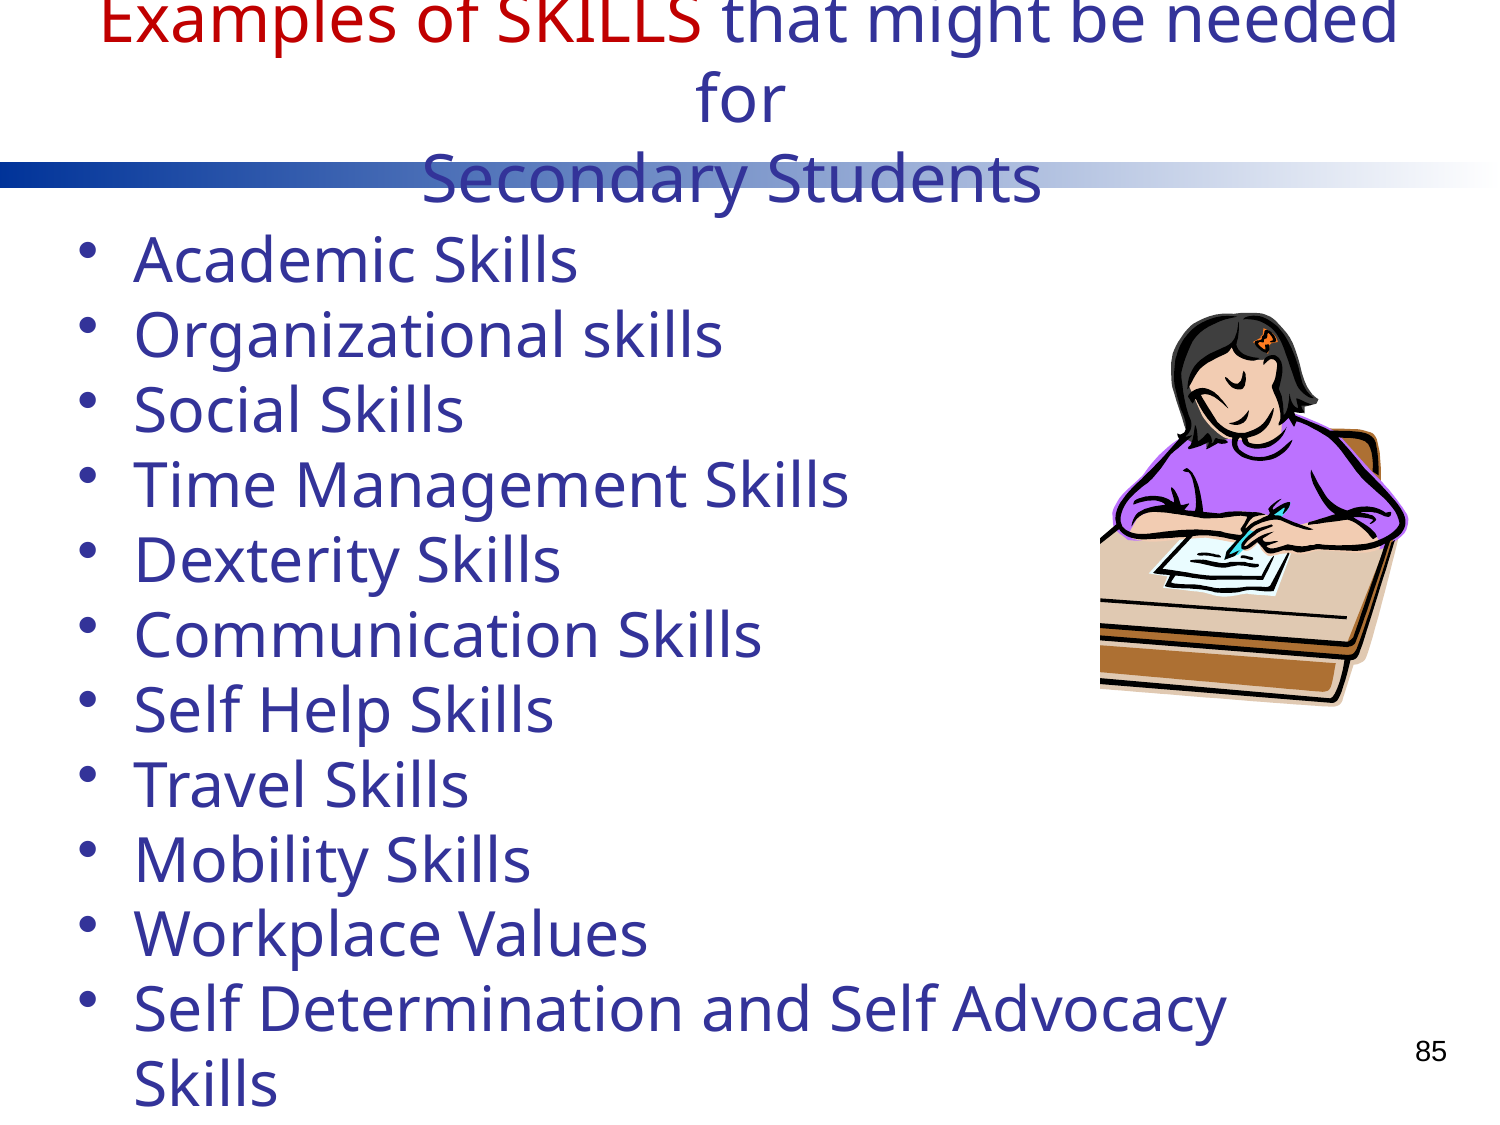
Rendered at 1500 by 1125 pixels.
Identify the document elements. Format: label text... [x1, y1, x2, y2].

picture [1099, 312, 1411, 707]
title Examples of SKILLS that might be needed for Secondary Students [62, 50, 1438, 143]
slide_number 85 [1387, 1024, 1463, 1103]
list Academic Skills Organizational skills Social Skills Time Management Skills Dexterity Skills Communication Skills Self Help Skills Travel Skills Mobility Skills Workplace Values Self Determination and Self Advocacy Skills [62, 212, 1263, 1038]
